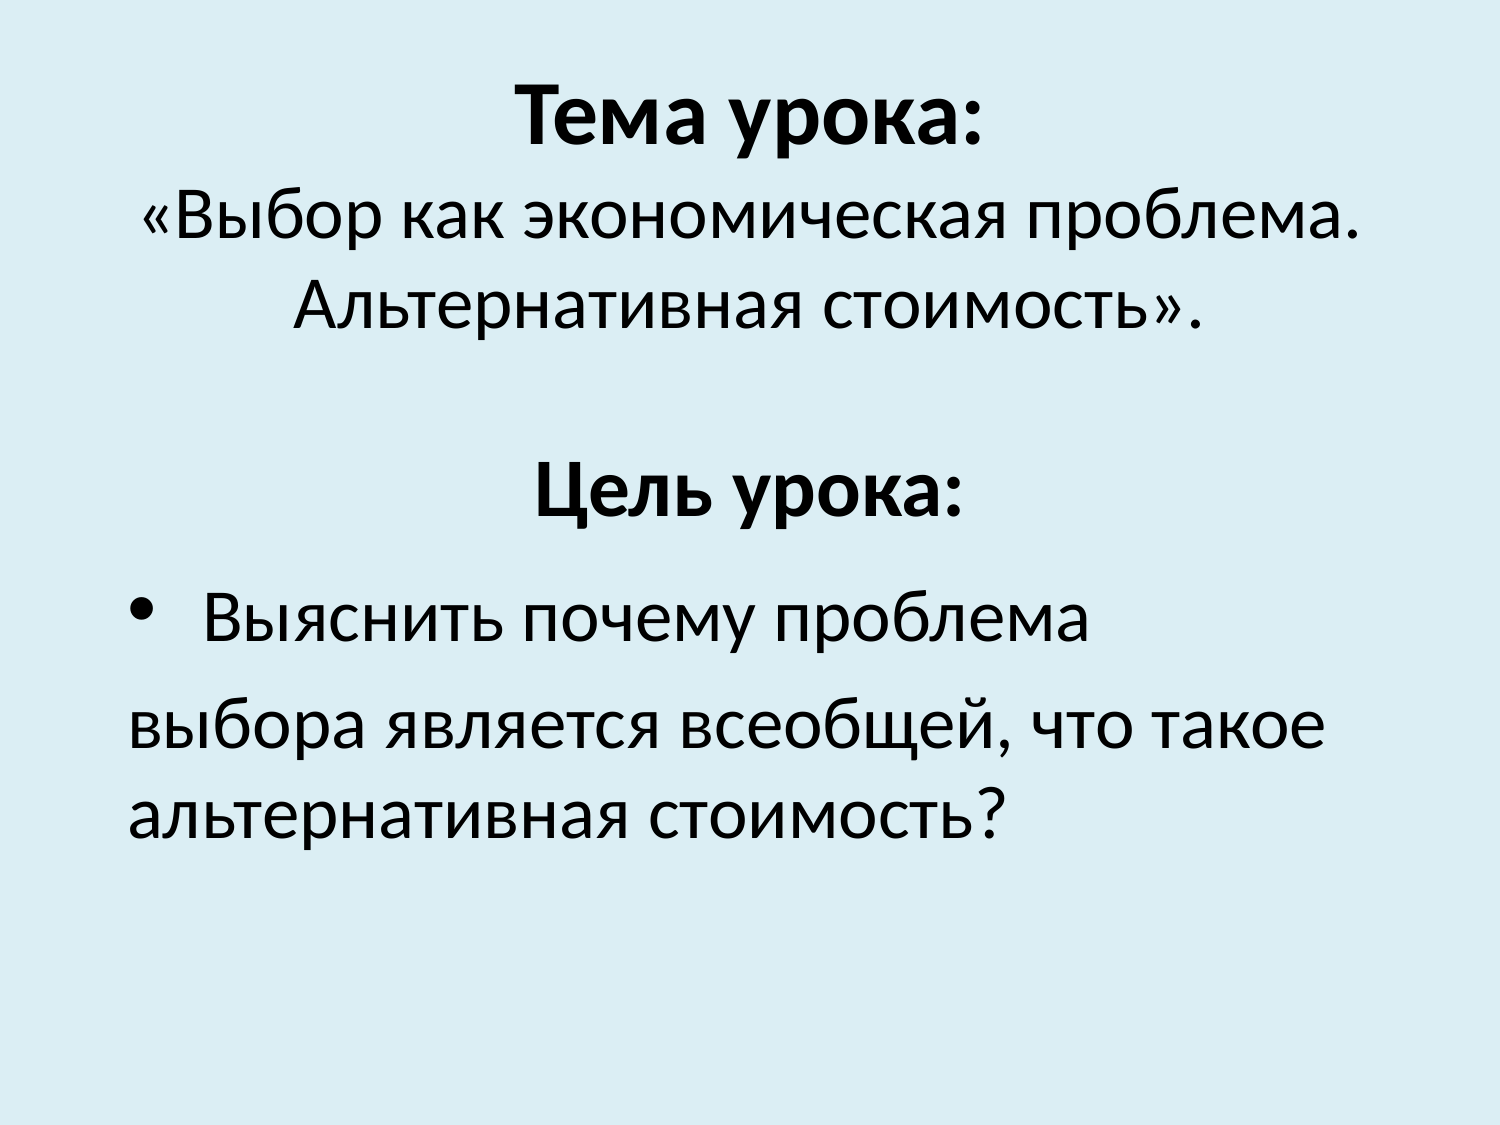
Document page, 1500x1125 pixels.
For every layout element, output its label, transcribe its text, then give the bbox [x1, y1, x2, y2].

list Выяснить почему проблема выбора является всеобщей, что такое альтернативная стоимость? [112, 550, 1425, 1005]
title Тема урока: «Выбор как экономическая проблема. Альтернативная стоимость». Цель урока: [75, 0, 1425, 587]
